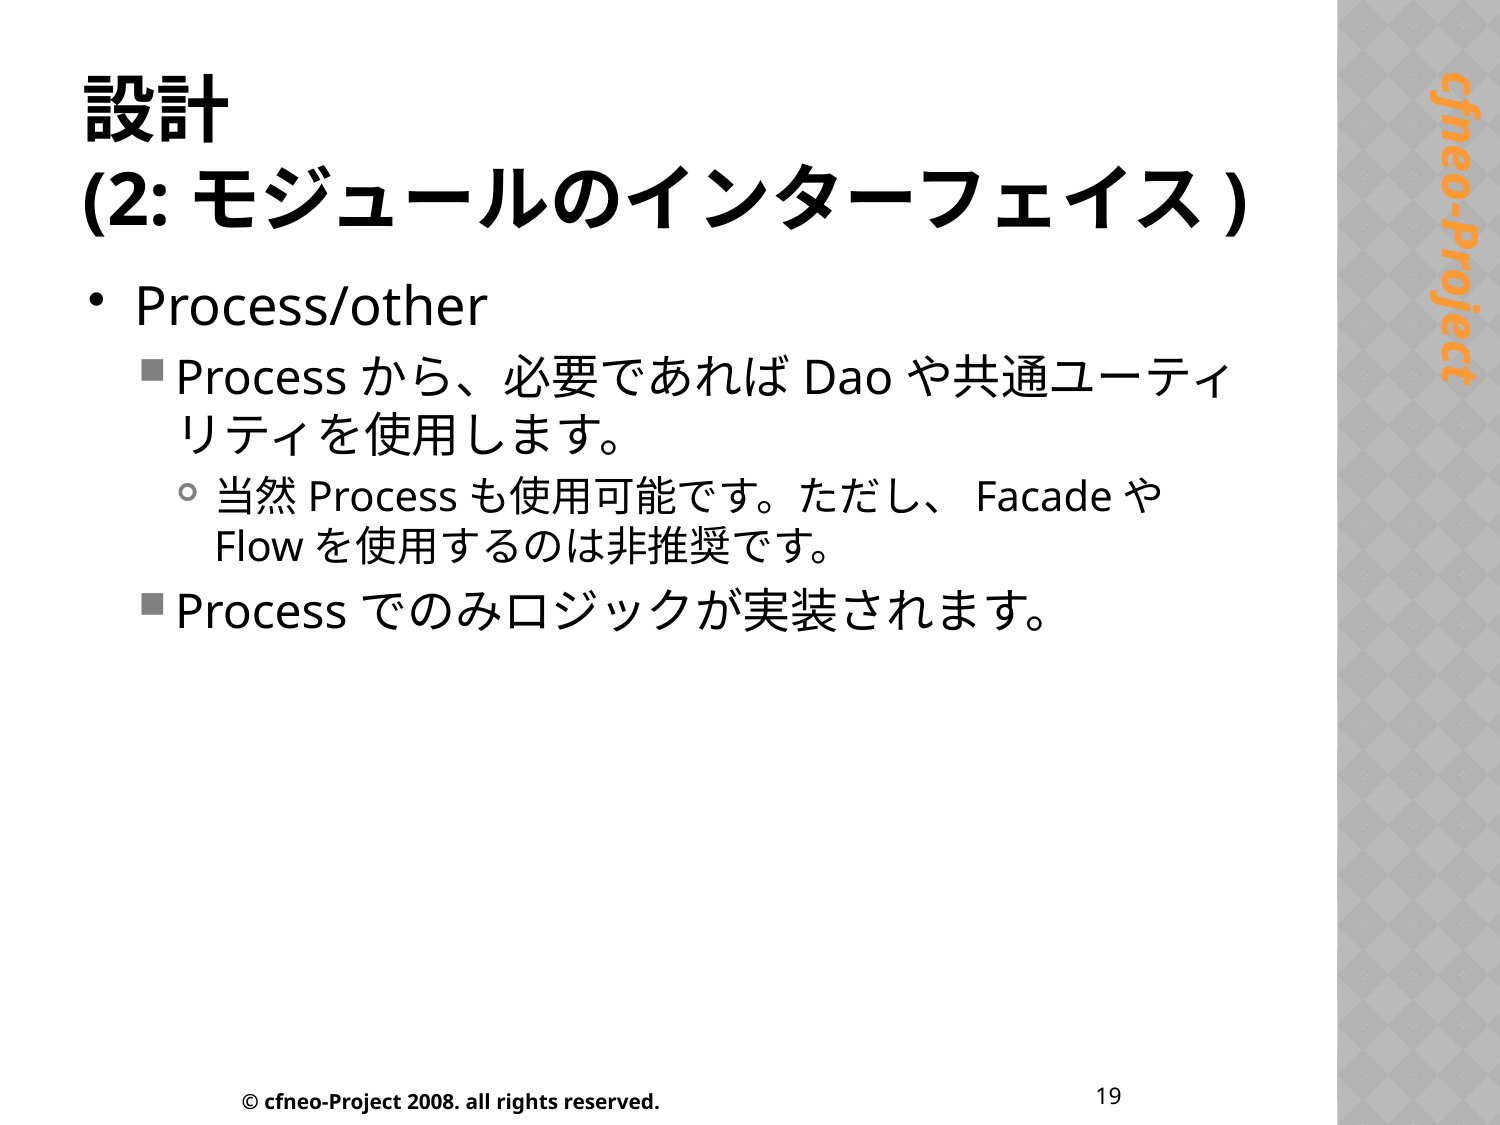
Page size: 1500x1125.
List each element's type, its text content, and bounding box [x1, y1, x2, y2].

list Process/other Processから、必要であればDaoや共通ユーティリティを使用します。 当然Processも使用可能です。ただし、FacadeやFlowを使用するのは非推奨です。 Processでのみロジックが実装されます。 [75, 264, 1263, 1059]
slide_number 19 [1025, 1075, 1122, 1113]
footer © cfneo-Project 2008. all rights reserved. [75, 1075, 675, 1114]
title 設計 (2:モジュールのインターフェイス) [75, 52, 1263, 240]
